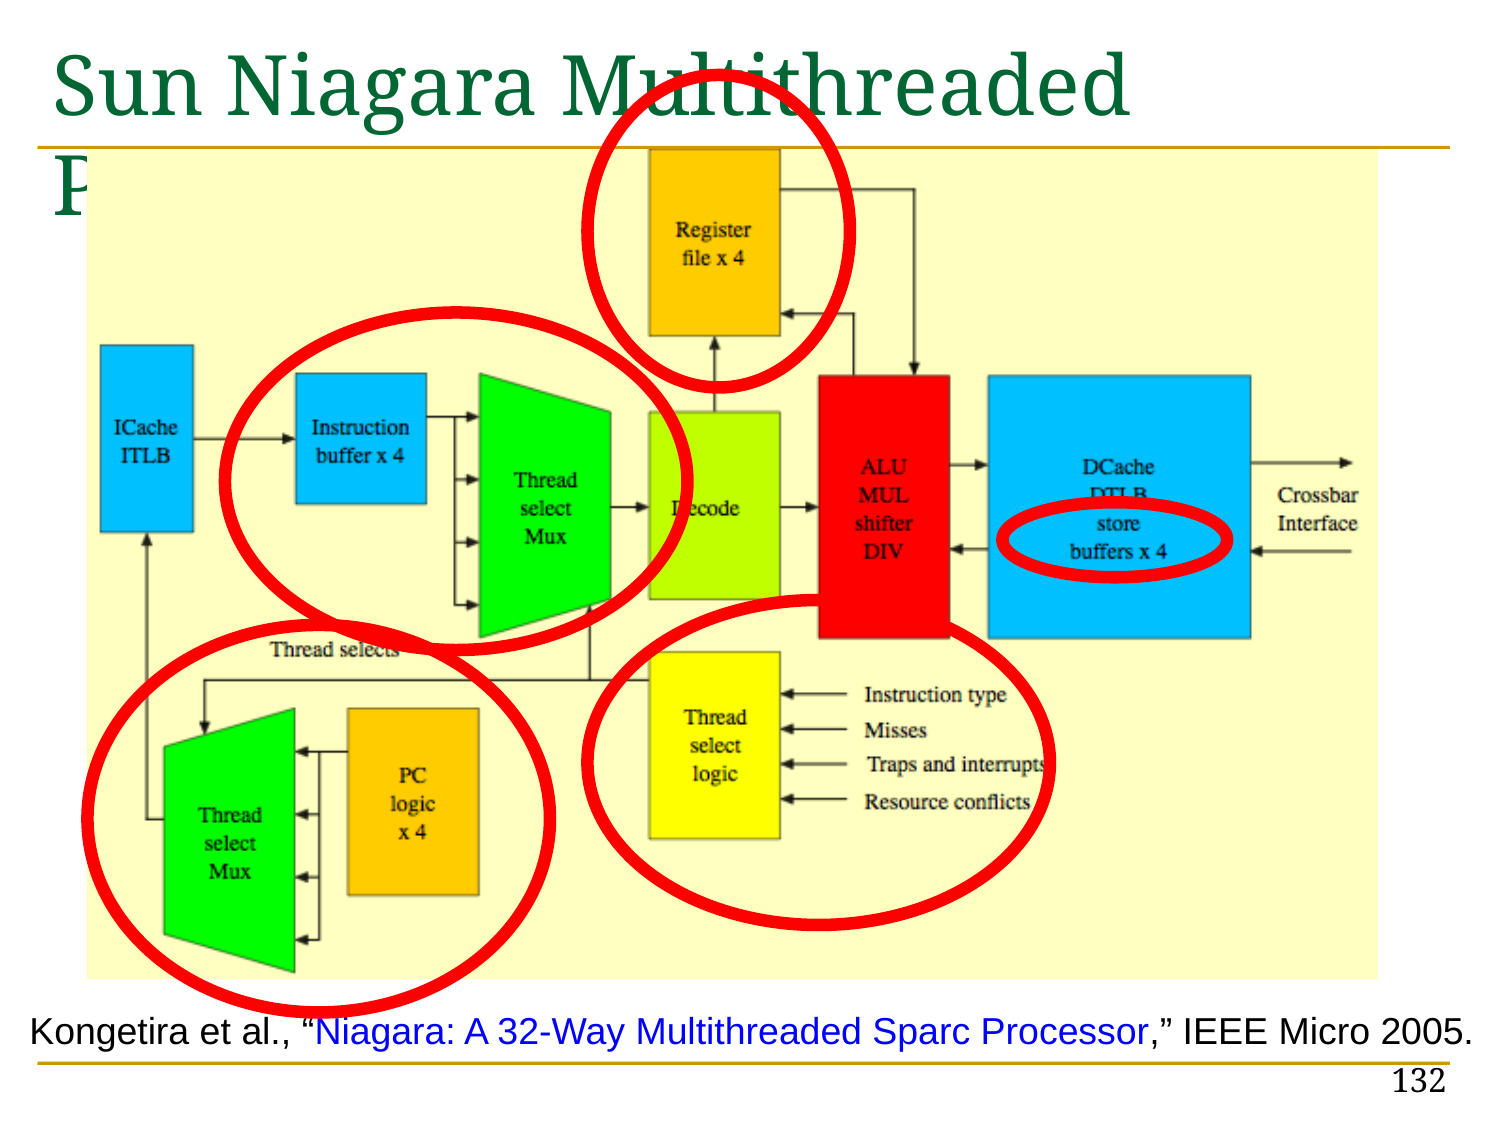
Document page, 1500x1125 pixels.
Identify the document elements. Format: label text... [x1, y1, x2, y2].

text_box [204, 987, 434, 1013]
text_box [607, 74, 830, 148]
title Sun Niagara Multithreaded Pipeline [37, 24, 1450, 200]
slide_number 132 [1111, 1060, 1462, 1112]
text_box Kongetira et al., “Niagara: A 32-Way Multithreaded Sparc Processor,” IEEE Micro 2005. [15, 999, 1489, 1060]
picture [87, 149, 1378, 980]
